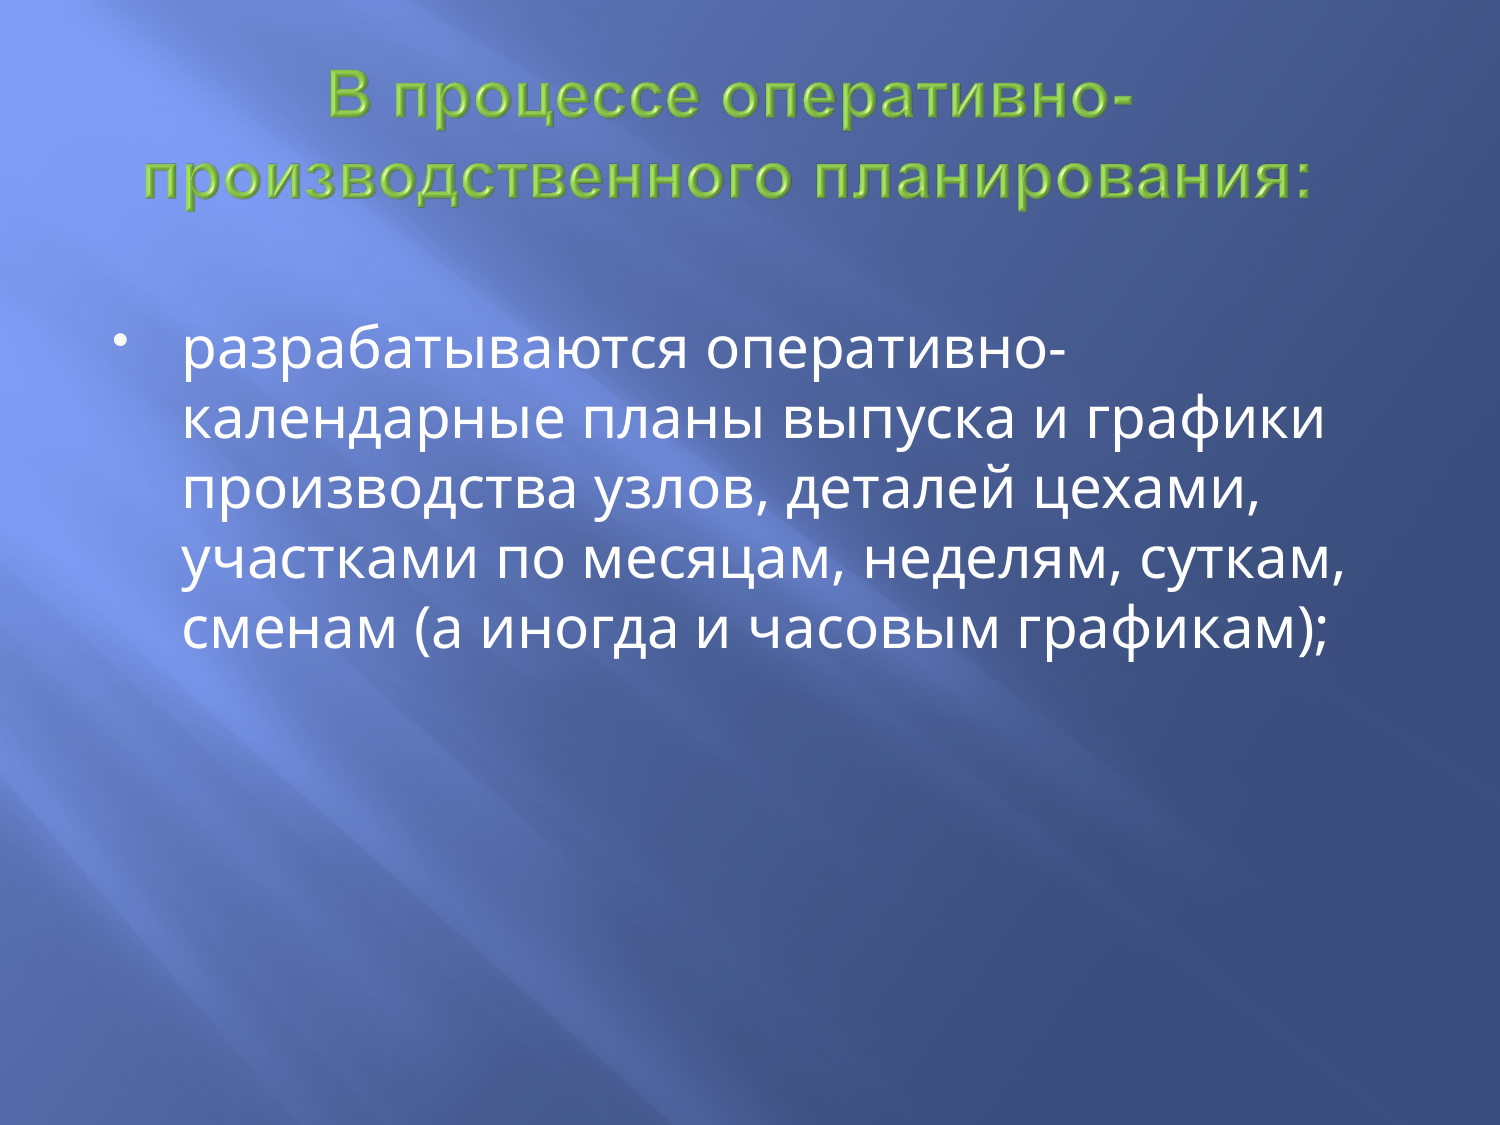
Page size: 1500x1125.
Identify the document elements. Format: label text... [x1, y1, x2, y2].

list разрабатываются оперативно-календарные планы выпуска и графики производства узлов, деталей цехами, участками по месяцам, неделям, суткам, сменам (а иногда и часовым графикам); [76, 311, 1428, 1076]
picture [52, 30, 1406, 276]
